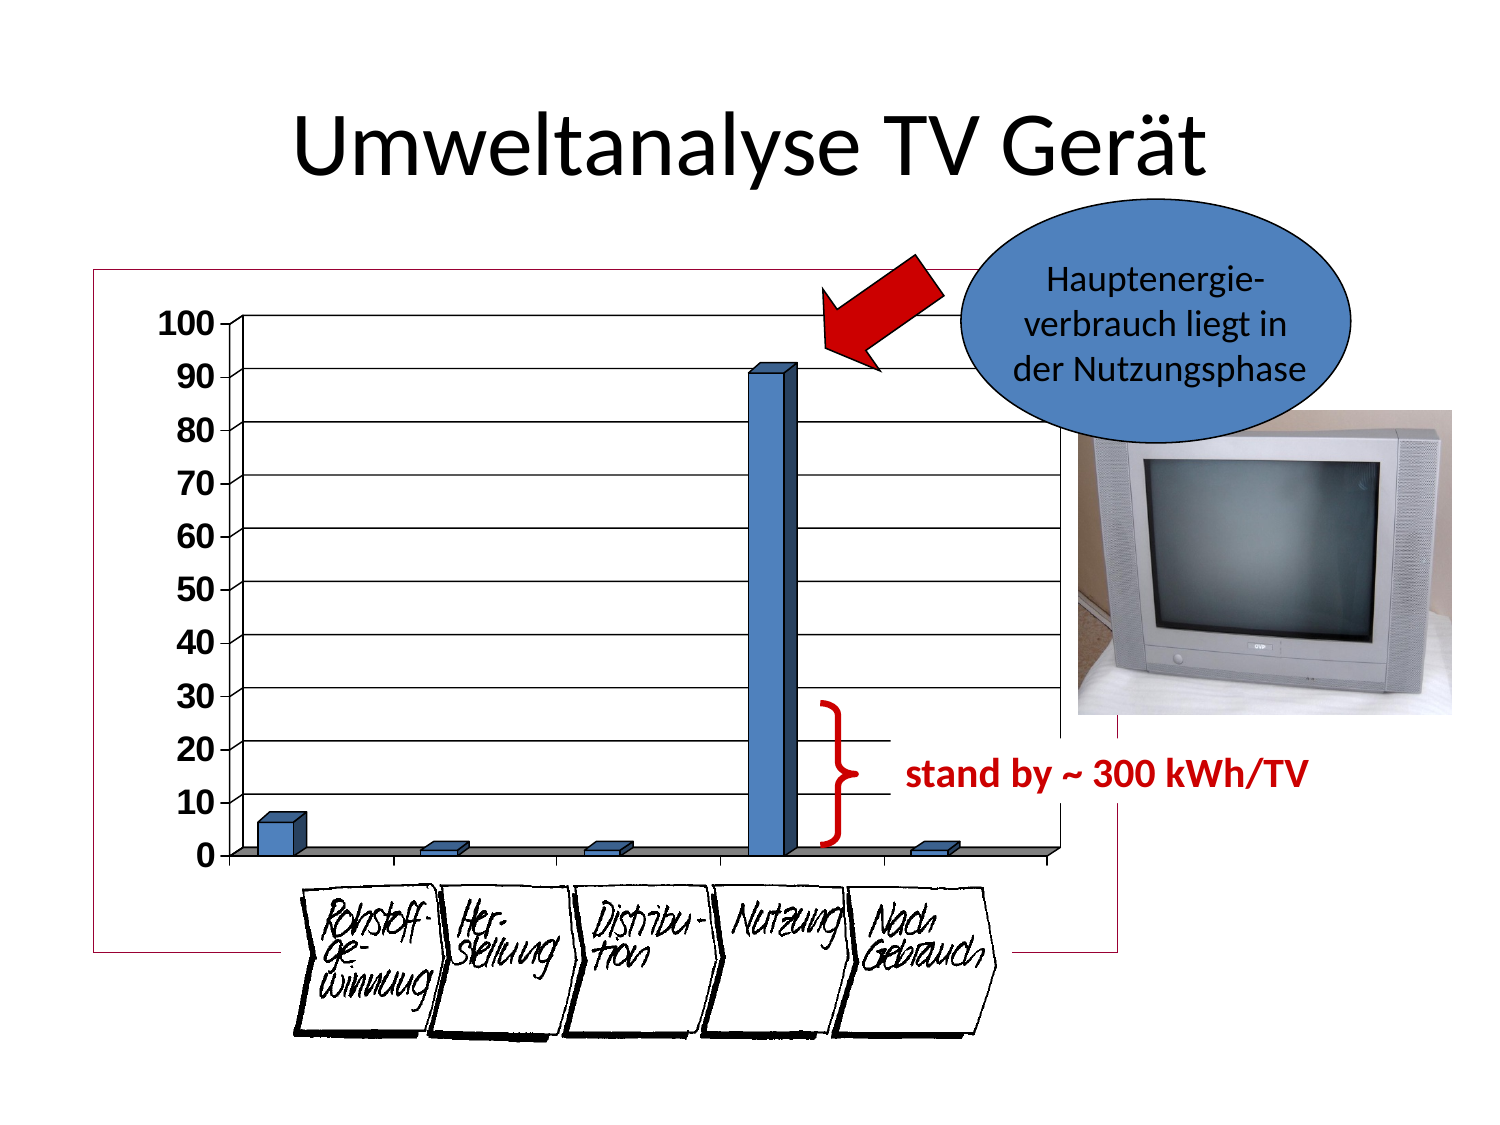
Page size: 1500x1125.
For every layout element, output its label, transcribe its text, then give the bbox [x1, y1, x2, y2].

picture [280, 878, 1013, 1050]
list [93, 269, 1119, 953]
title Umweltanalyse TV Gerät [75, 45, 1425, 233]
picture [1077, 409, 1452, 716]
text_box stand by ~ 300 kWh/TV [1123, 738, 1500, 804]
text_box [897, 254, 924, 267]
text_box Hauptenergie- verbrauch liegt in der Nutzungsphase [981, 199, 1351, 408]
